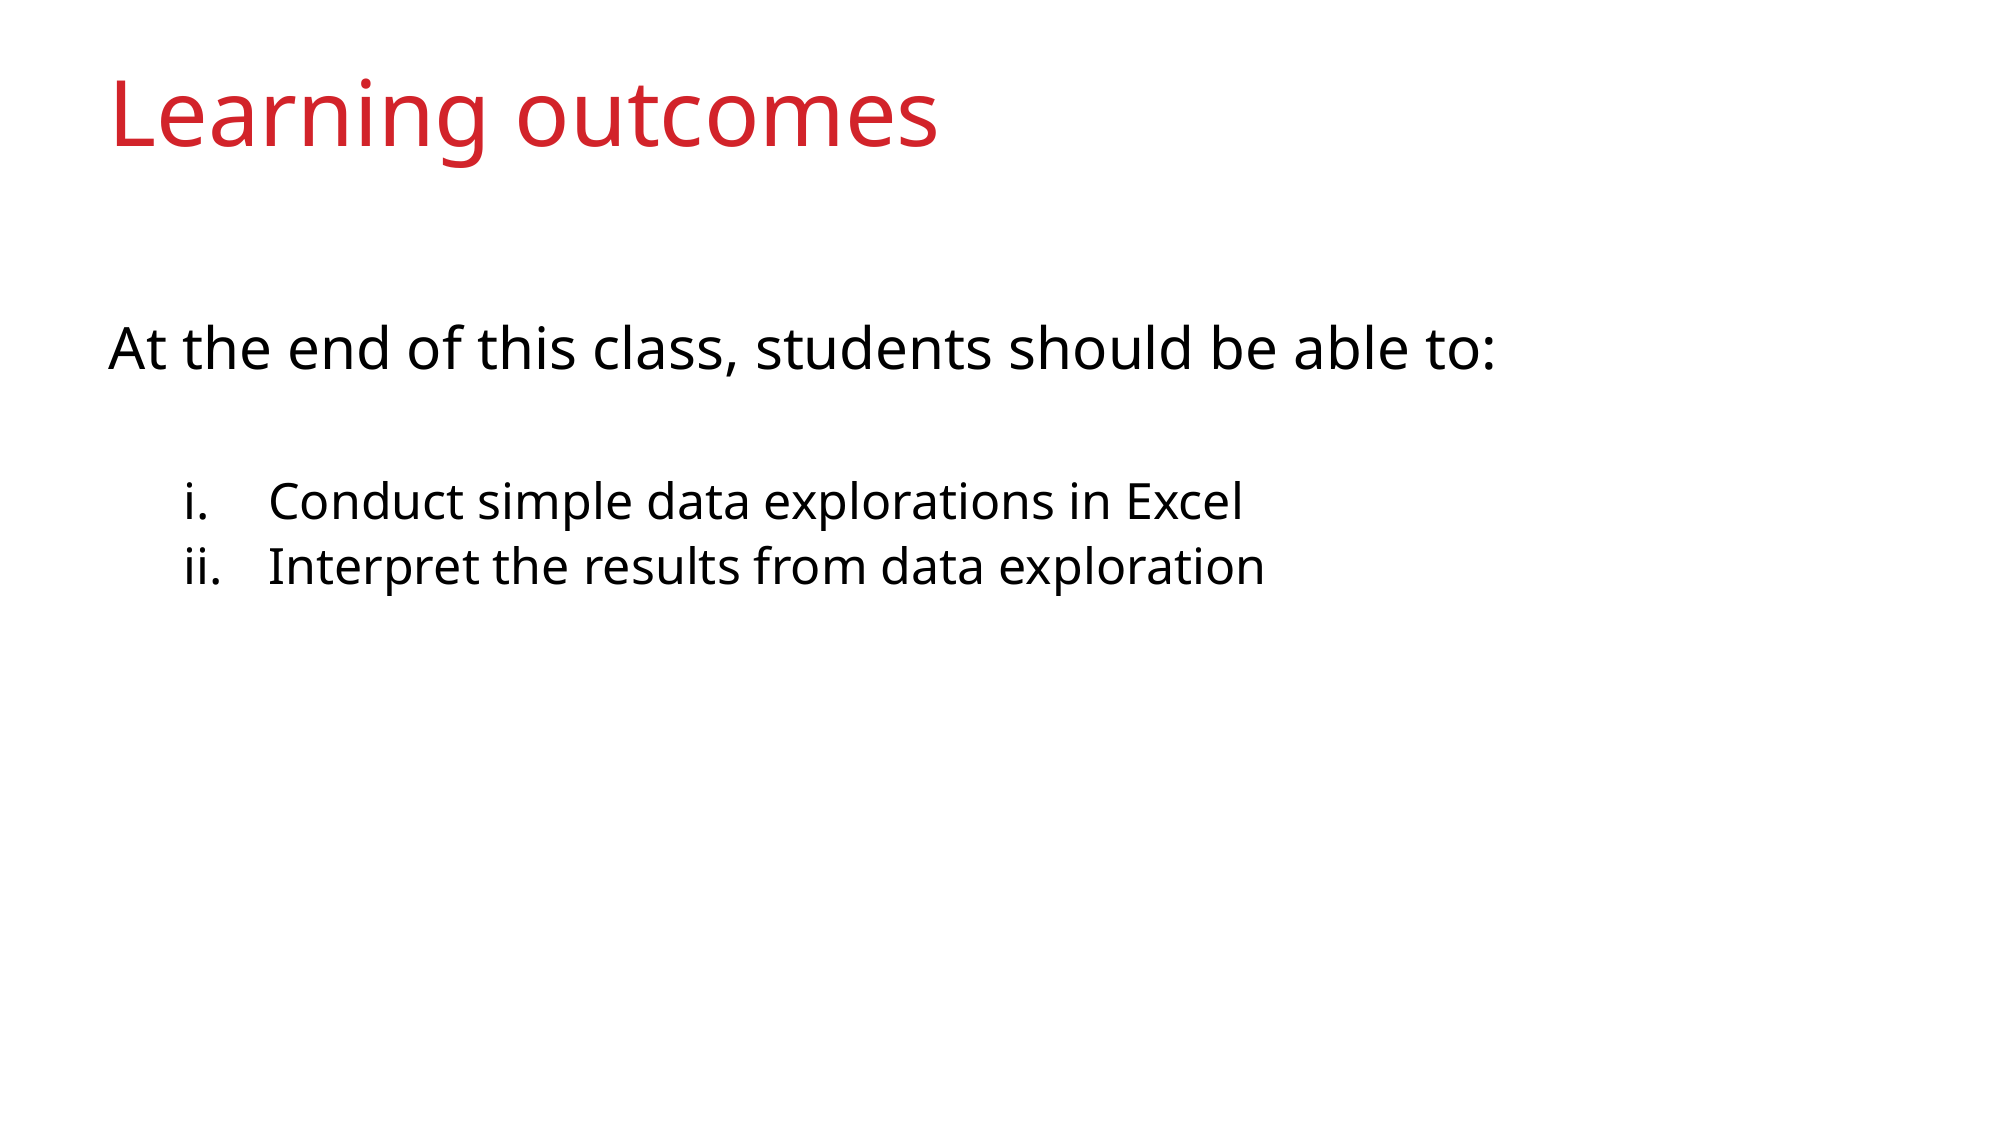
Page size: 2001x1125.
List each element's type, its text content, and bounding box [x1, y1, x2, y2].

list At the end of this class, students should be able to: Conduct simple data explorations in Excel Interpret the results from data exploration [93, 311, 1863, 1050]
title Learning outcomes [93, 0, 1863, 235]
